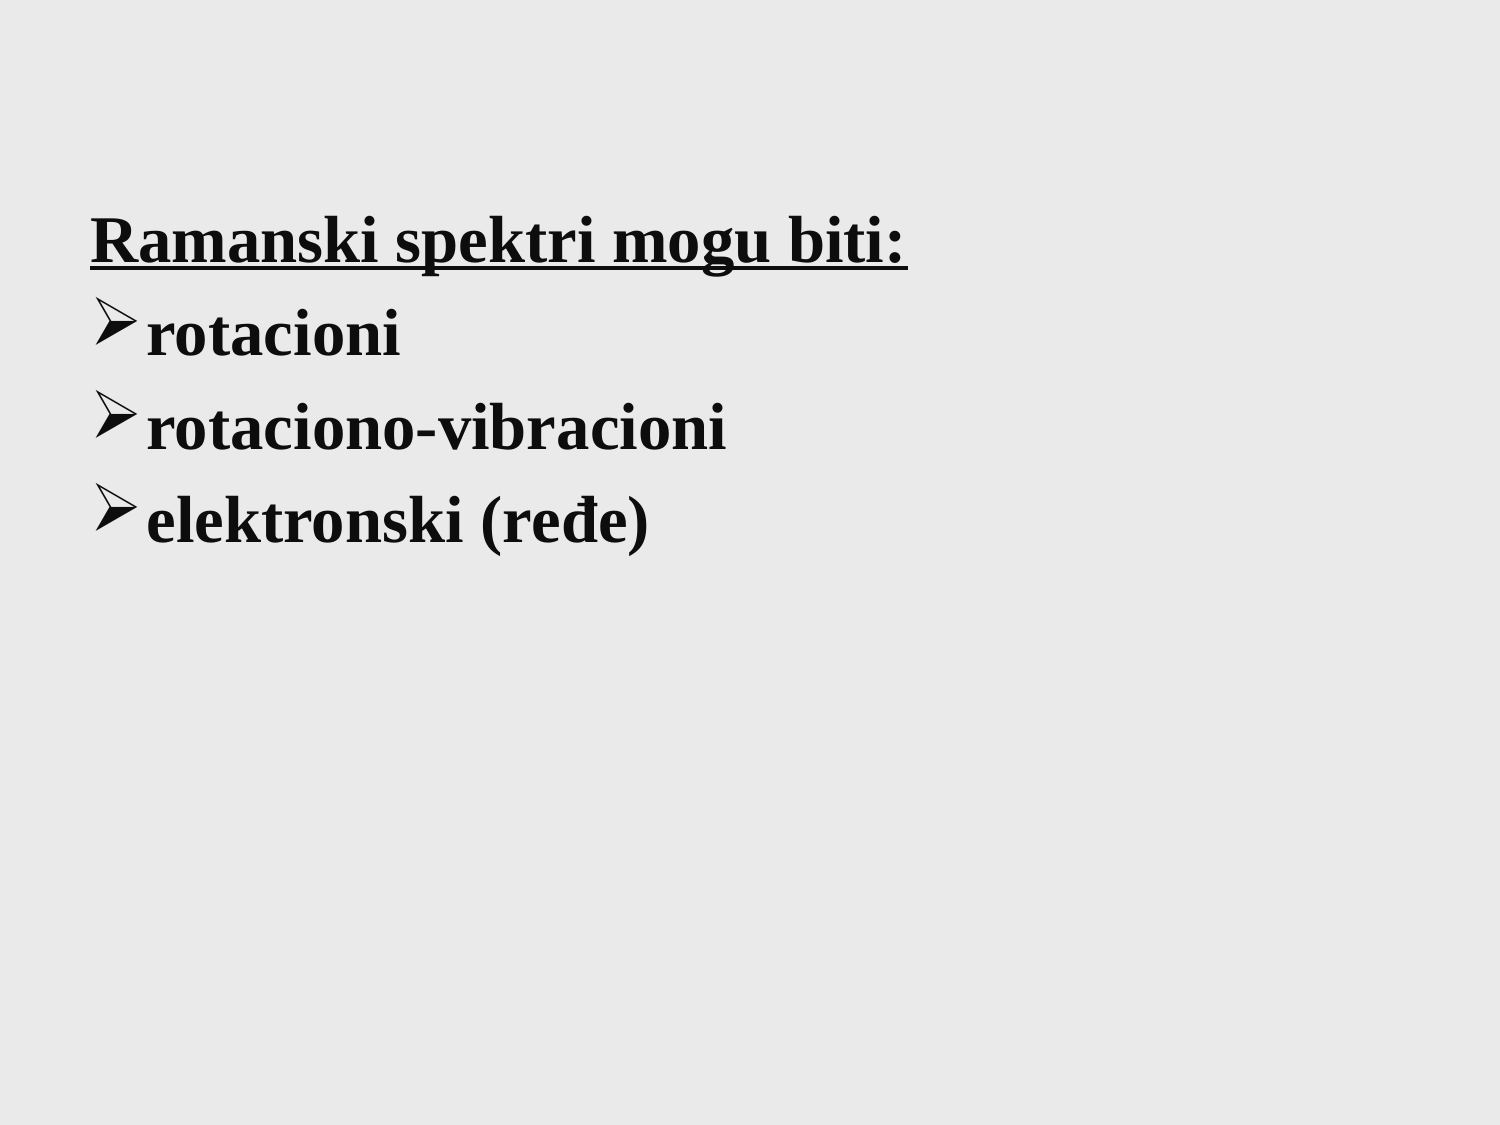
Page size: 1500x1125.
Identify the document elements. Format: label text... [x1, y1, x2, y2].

list Ramanski spektri mogu biti: rotacioni rotaciono-vibracioni elektronski (ređe) [75, 75, 1425, 1005]
